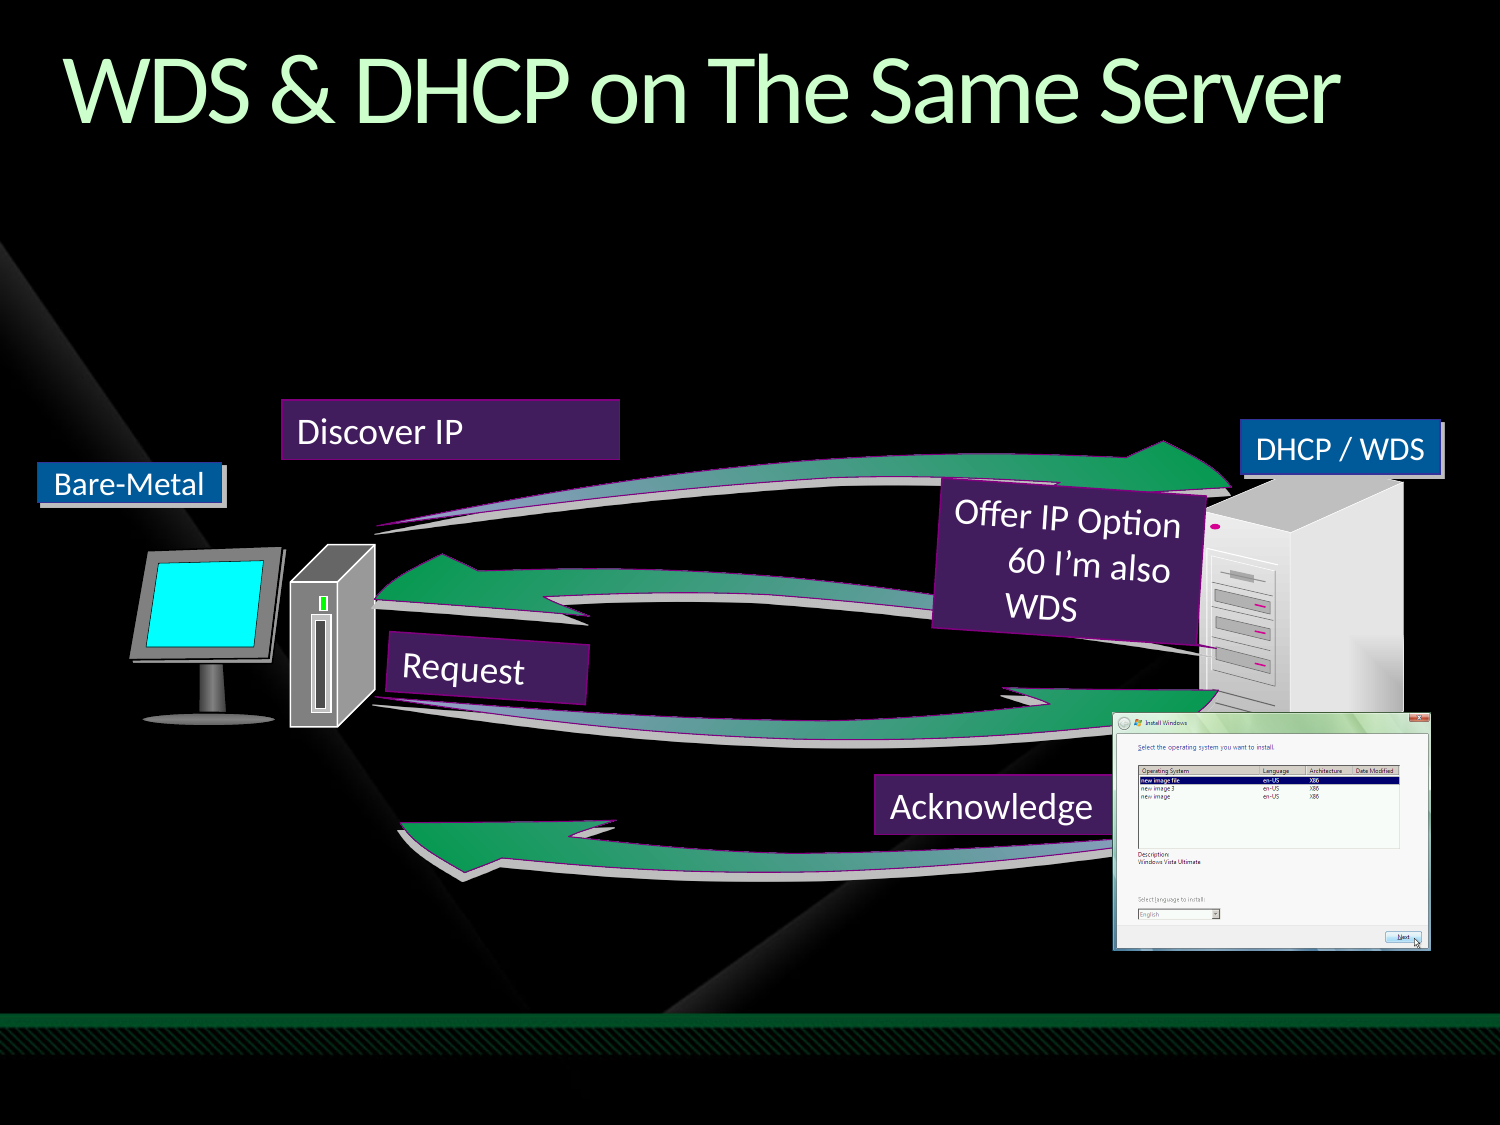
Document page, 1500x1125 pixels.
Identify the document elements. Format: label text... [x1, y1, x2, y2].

text_box [400, 820, 1105, 873]
text_box [376, 440, 1204, 526]
text_box [381, 687, 1193, 740]
text_box Acknowledge [874, 774, 1105, 835]
text_box Offer IP Option 60 I’m also WDS [932, 478, 1193, 646]
text_box Bare-Metal [37, 462, 222, 503]
text_box DHCP / WDS [1241, 419, 1441, 475]
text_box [1199, 462, 1404, 711]
text_box [381, 553, 934, 617]
picture [0, 0, 1500, 1125]
title WDS & DHCP on The Same Server [62, 37, 1438, 147]
text_box Request [385, 631, 590, 705]
text_box Discover IP [282, 399, 620, 460]
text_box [99, 537, 376, 727]
